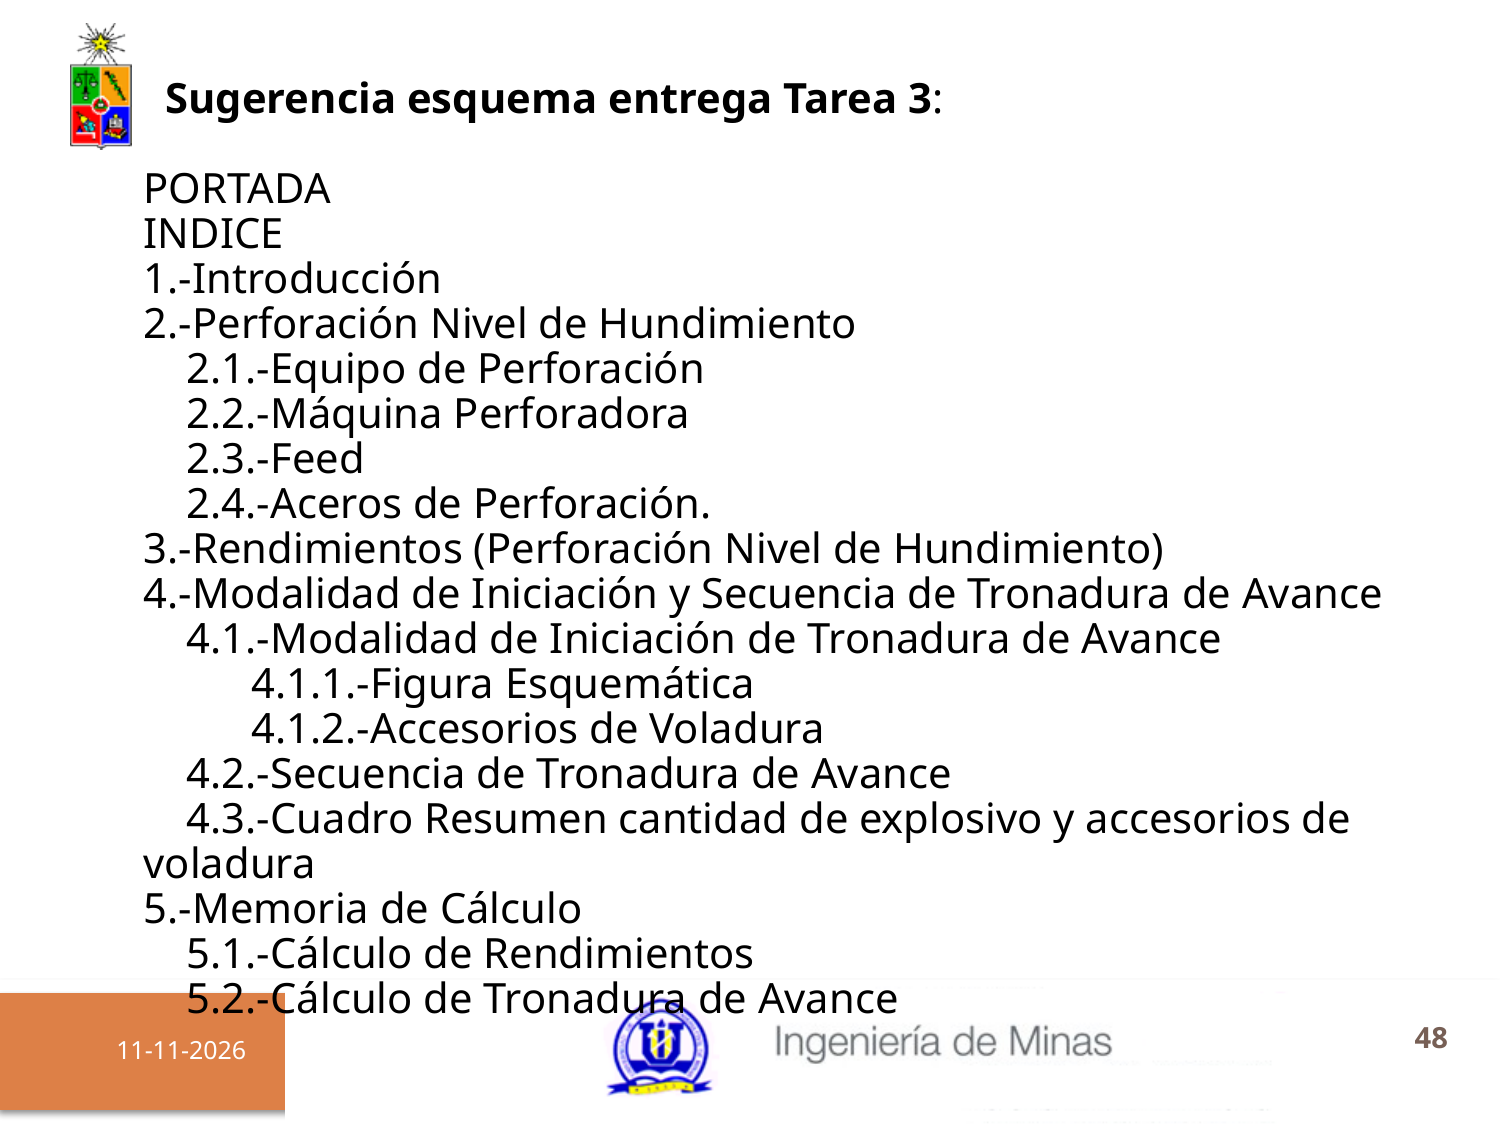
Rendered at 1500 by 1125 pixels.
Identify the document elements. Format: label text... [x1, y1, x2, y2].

picture [285, 980, 1500, 1125]
picture [69, 23, 132, 151]
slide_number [12, 995, 279, 1108]
text_box Sugerencia esquema entrega Tarea 3: PORTADA INDICE 1.-Introducción 2.-Perforación Nivel de Hundimiento 2.1.-Equipo de Perforación 2.2.-Máquina Perforadora 2.3.-Feed 2.4.-Aceros de Perforación. 3.-Rendimientos (Perforación Nivel de Hundimiento) 4.-Modalidad de Iniciación y Secuencia de Tronadura de Avance 4.1.-Modalidad de Iniciación de Tronadura de Avance 4.1.1.-Figura Esquemática 4.1.2.-Accesorios de Voladura 4.2.-Secuencia de Tronadura de Avance 4.3.-Cuadro Resumen cantidad de explosivo y accesorios de voladura 5.-Memoria de Cálculo 5.1.-Cálculo de Rendimientos 5.2.-Cálculo de Tronadura de Avance [128, 70, 1500, 1030]
